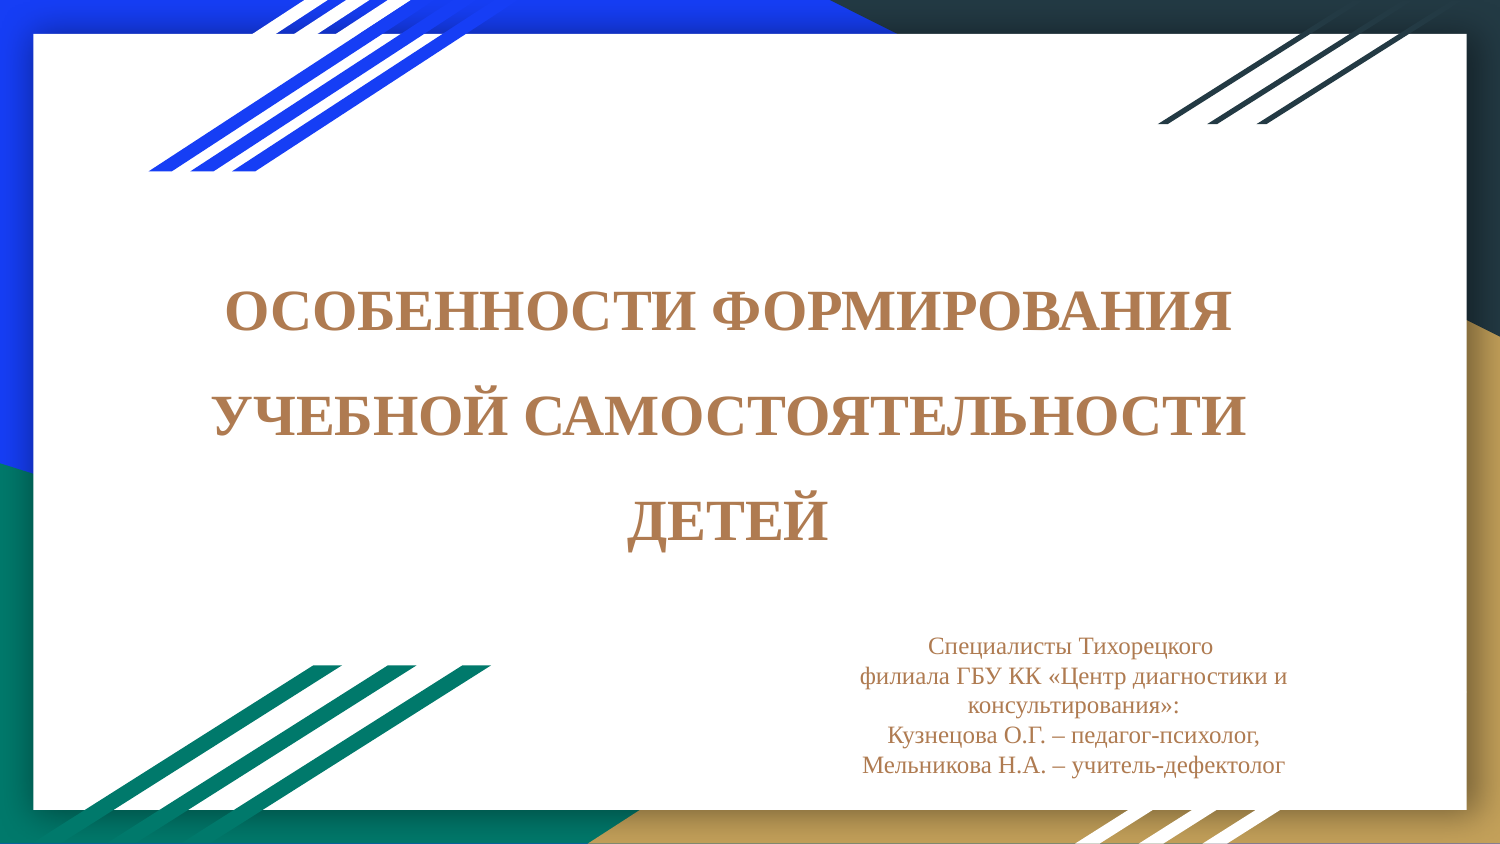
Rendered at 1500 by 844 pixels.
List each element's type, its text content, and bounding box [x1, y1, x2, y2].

title ОСОБЕННОСТИ ФОРМИРОВАНИЯ УЧЕБНОЙ САМОСТОЯТЕЛЬНОСТИ ДЕТЕЙ [117, 275, 1339, 513]
subtitle Специалисты Тихорецкого филиала ГБУ КК «Центр диагностики и консультирования»: Кузнецова О.Г. – педагог-психолог, Мельникова Н.А. – учитель-дефектолог [809, 584, 1339, 779]
